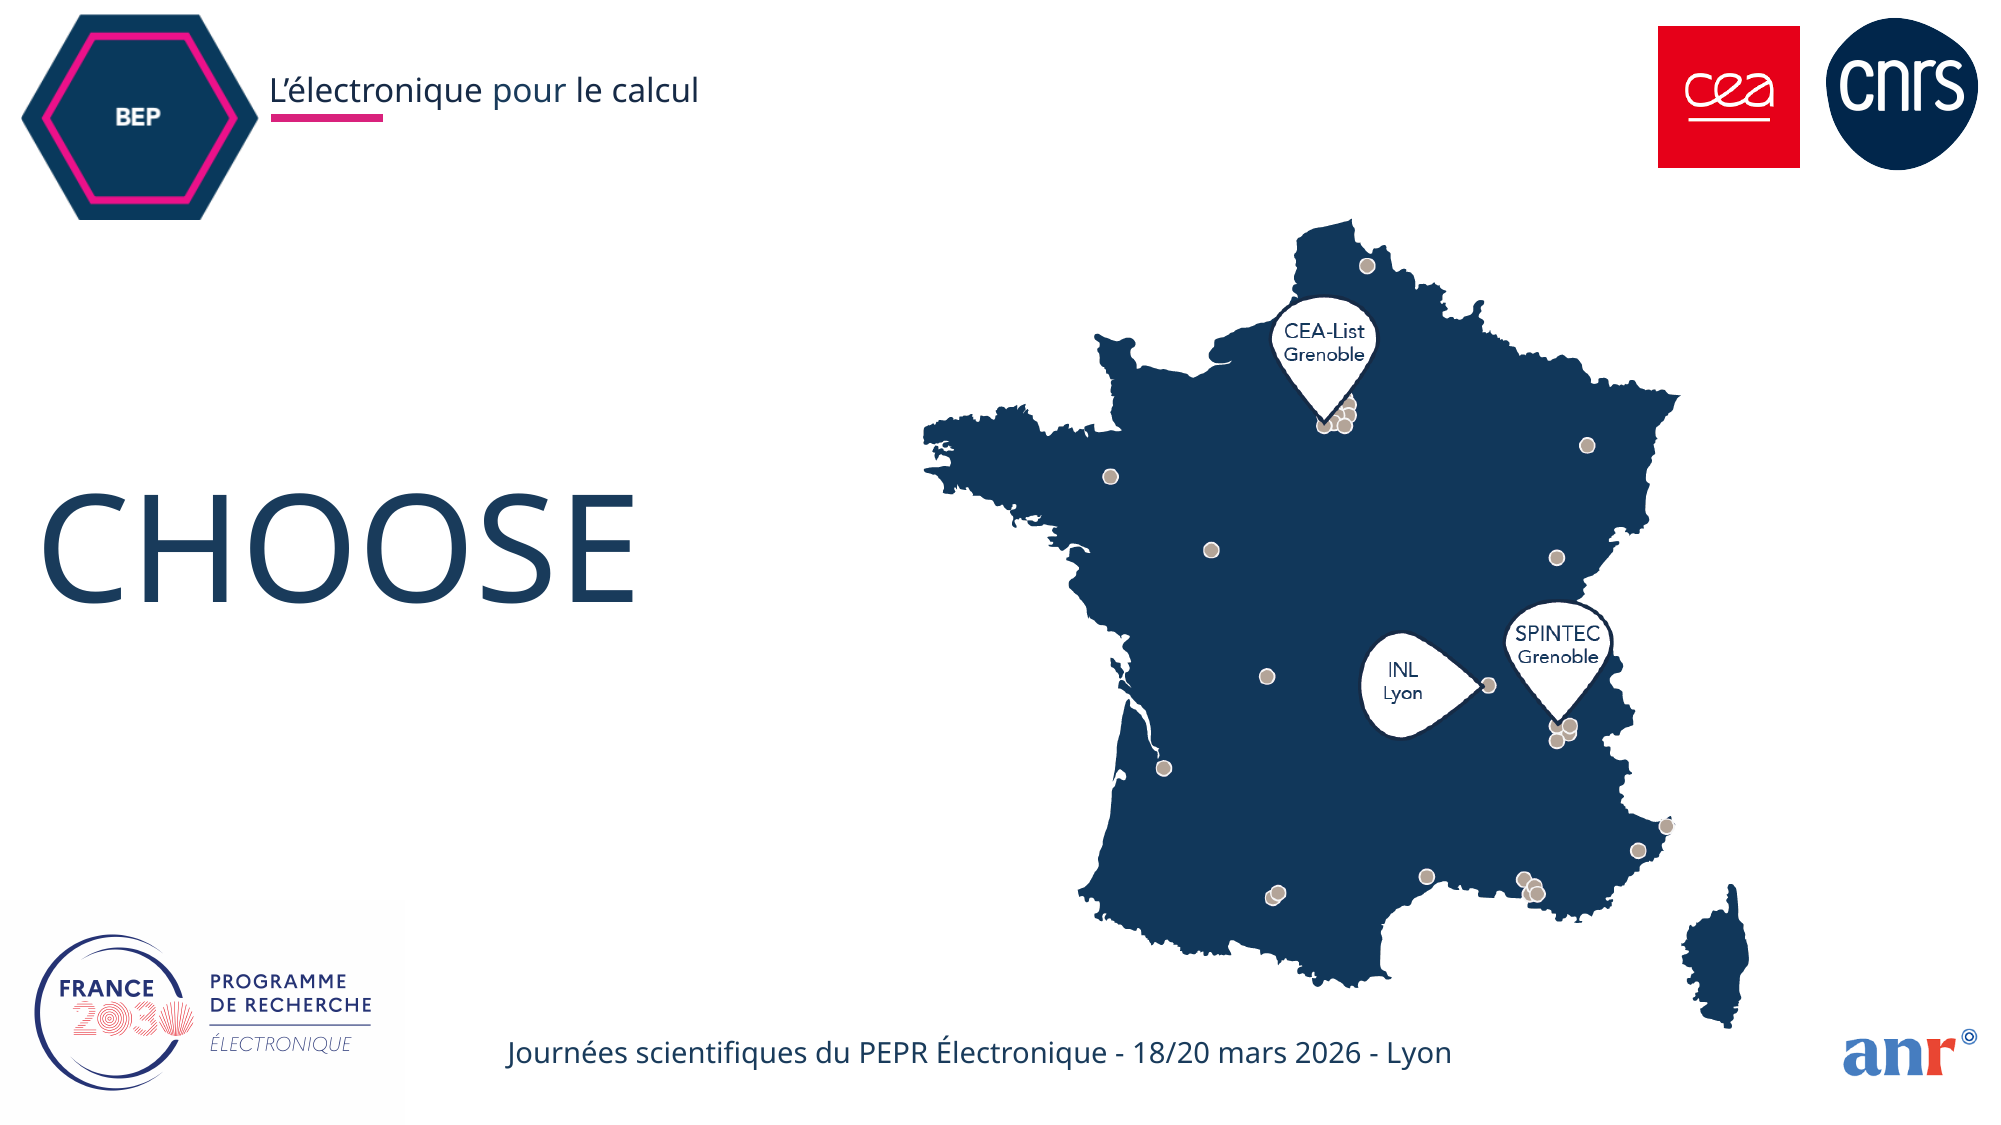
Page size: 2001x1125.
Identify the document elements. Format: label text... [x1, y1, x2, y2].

picture [0, 900, 405, 1125]
list CHOOSE [20, 465, 910, 660]
picture [1658, 26, 1800, 168]
picture [1823, 16, 1981, 172]
picture [918, 201, 1749, 1029]
picture [1839, 982, 1981, 1124]
